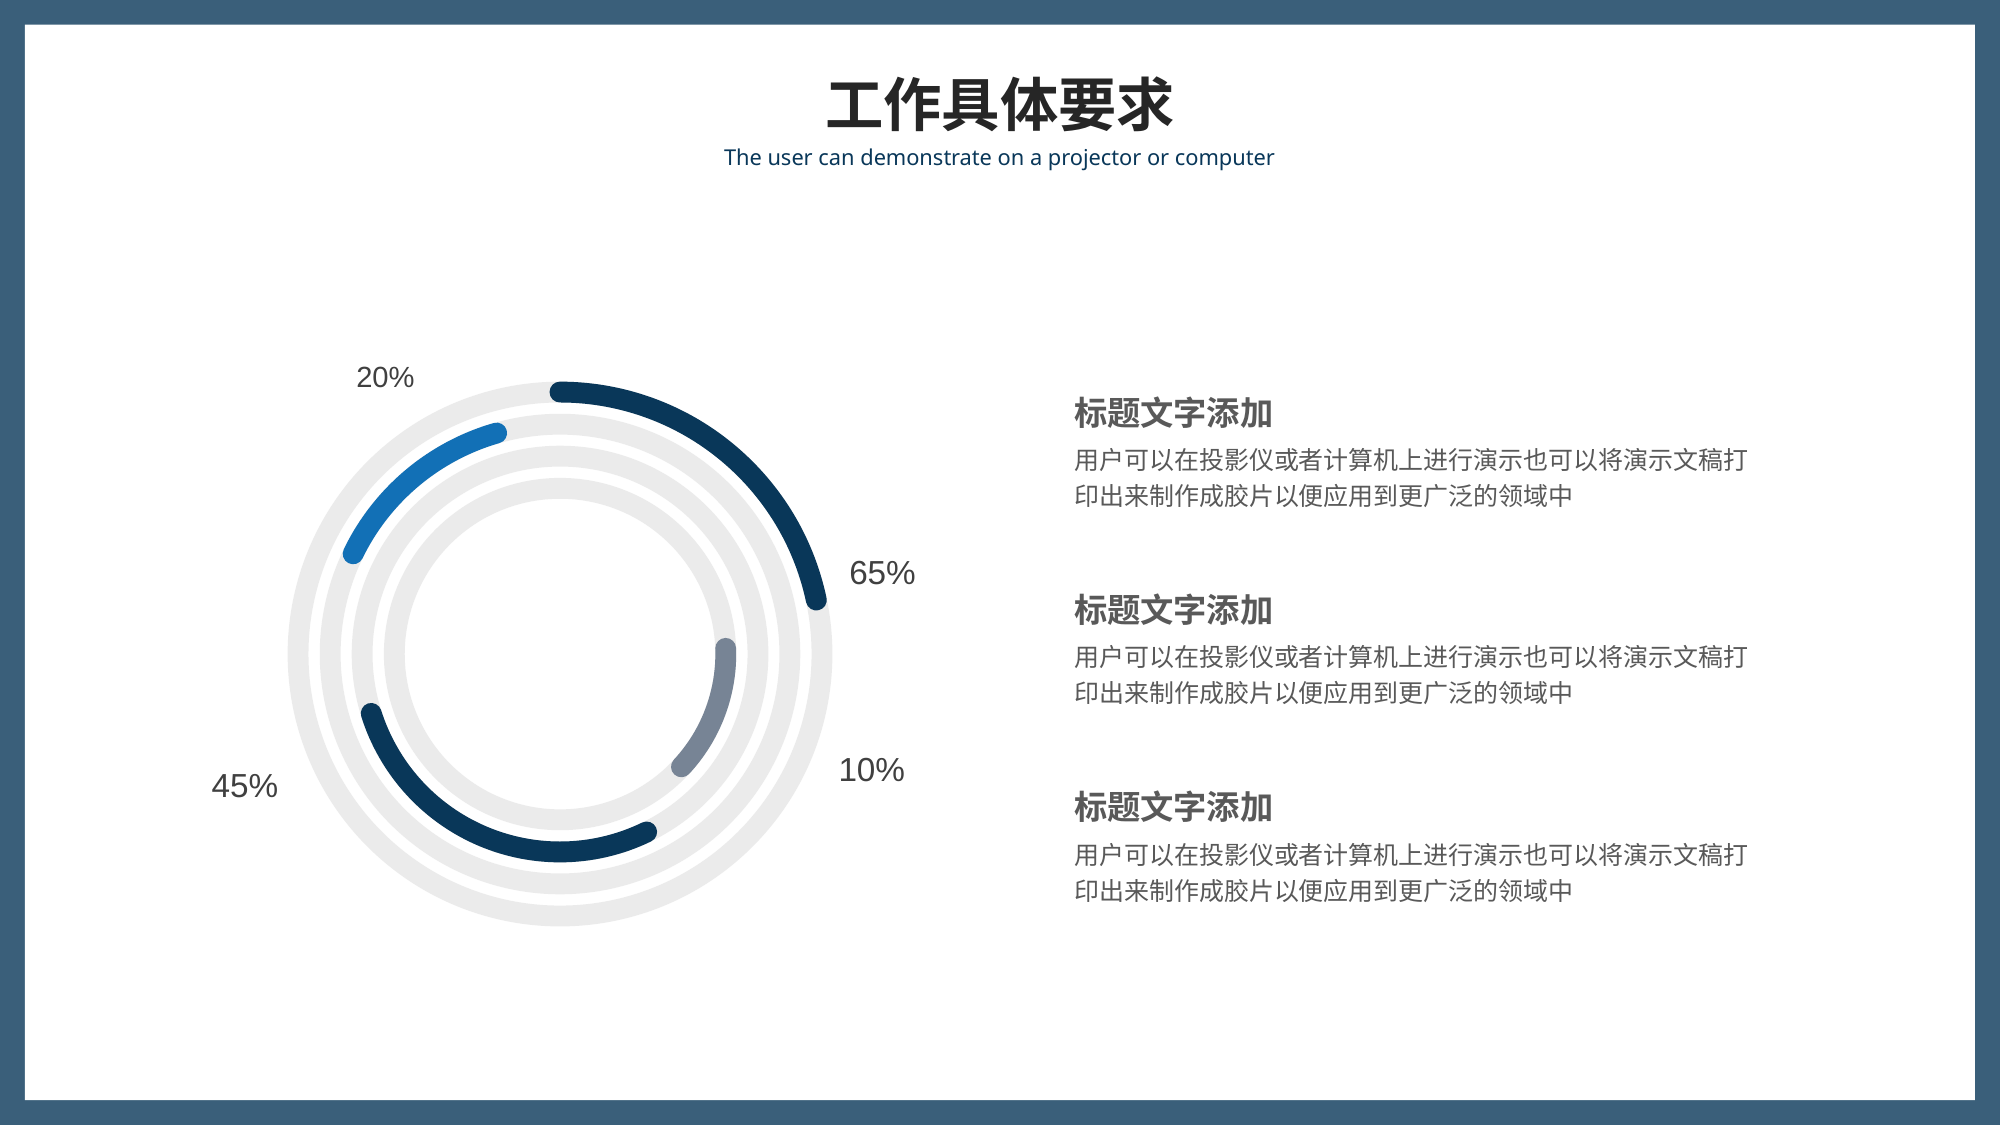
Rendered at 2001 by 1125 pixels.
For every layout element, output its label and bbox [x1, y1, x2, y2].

text_box [1059, 376, 1780, 520]
text_box [205, 350, 924, 917]
text_box [690, 60, 1309, 178]
text_box [1059, 771, 1780, 914]
text_box [1059, 573, 1780, 717]
